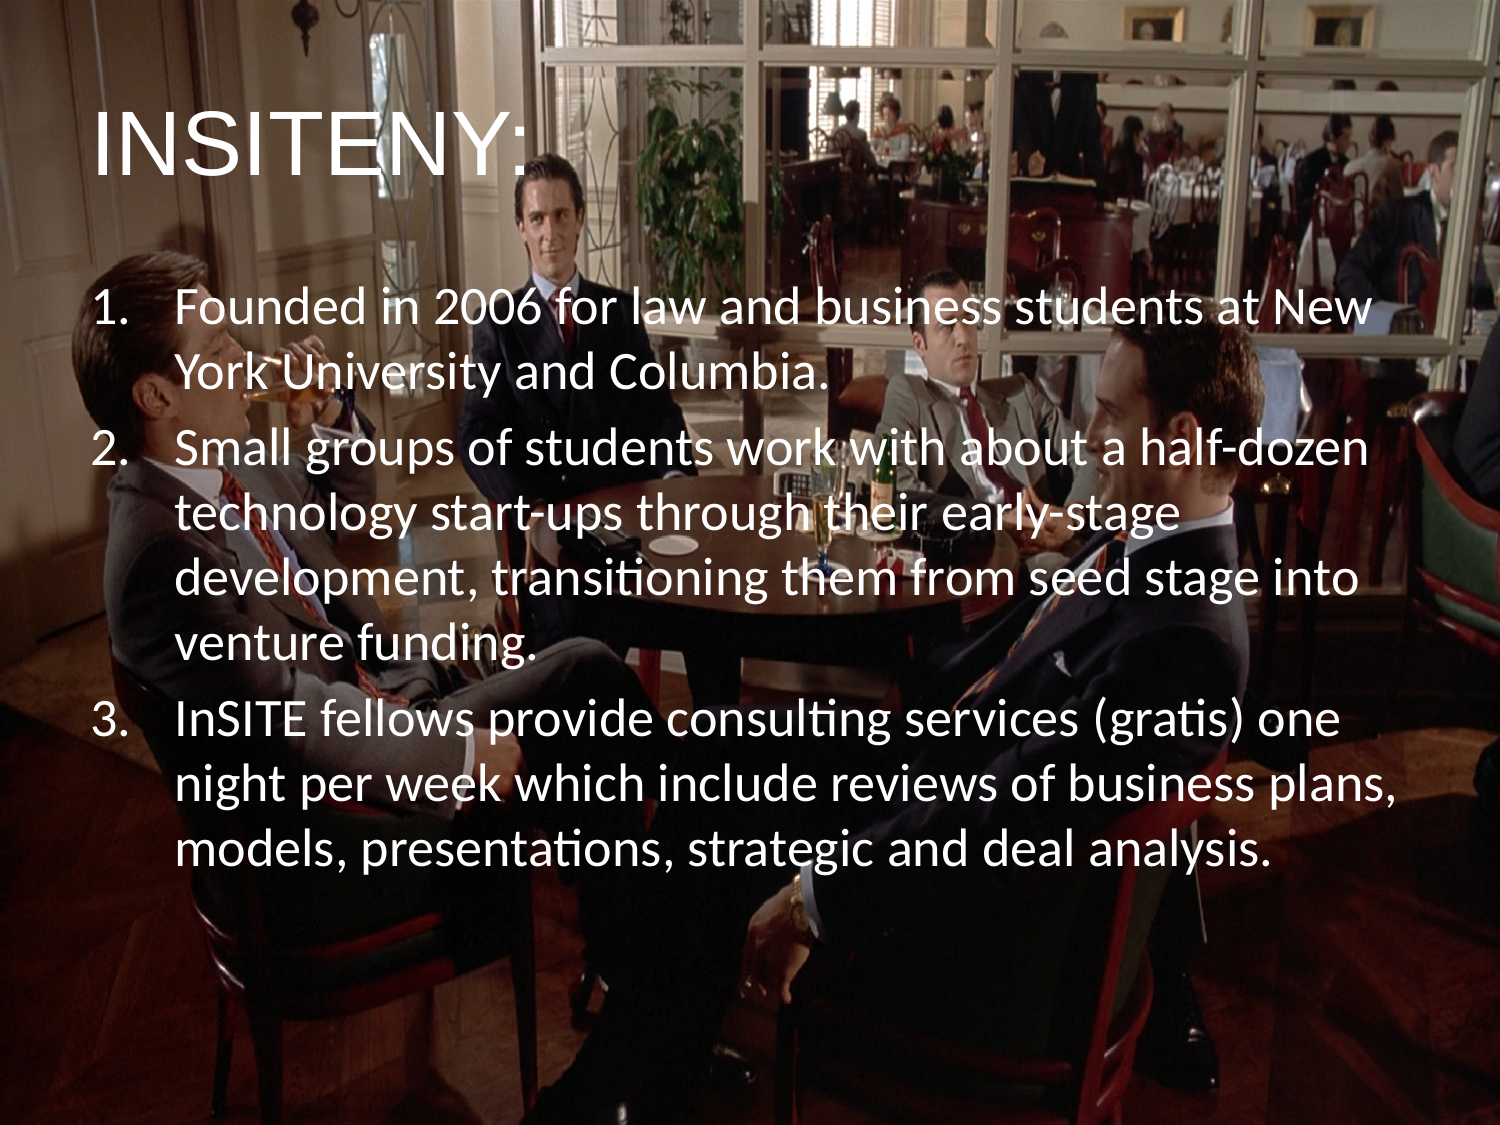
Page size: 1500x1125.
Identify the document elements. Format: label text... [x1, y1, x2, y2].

list Founded in 2006 for law and business students at New York University and Columbia. Small groups of students work with about a half-dozen technology start-ups through their early-stage development, transitioning them from seed stage into venture funding. InSITE fellows provide consulting services (gratis) one night per week which include reviews of business plans, models, presentations, strategic and deal analysis. [75, 262, 1425, 1005]
title InSITENY: [75, 45, 1425, 233]
picture [0, 0, 1500, 1125]
